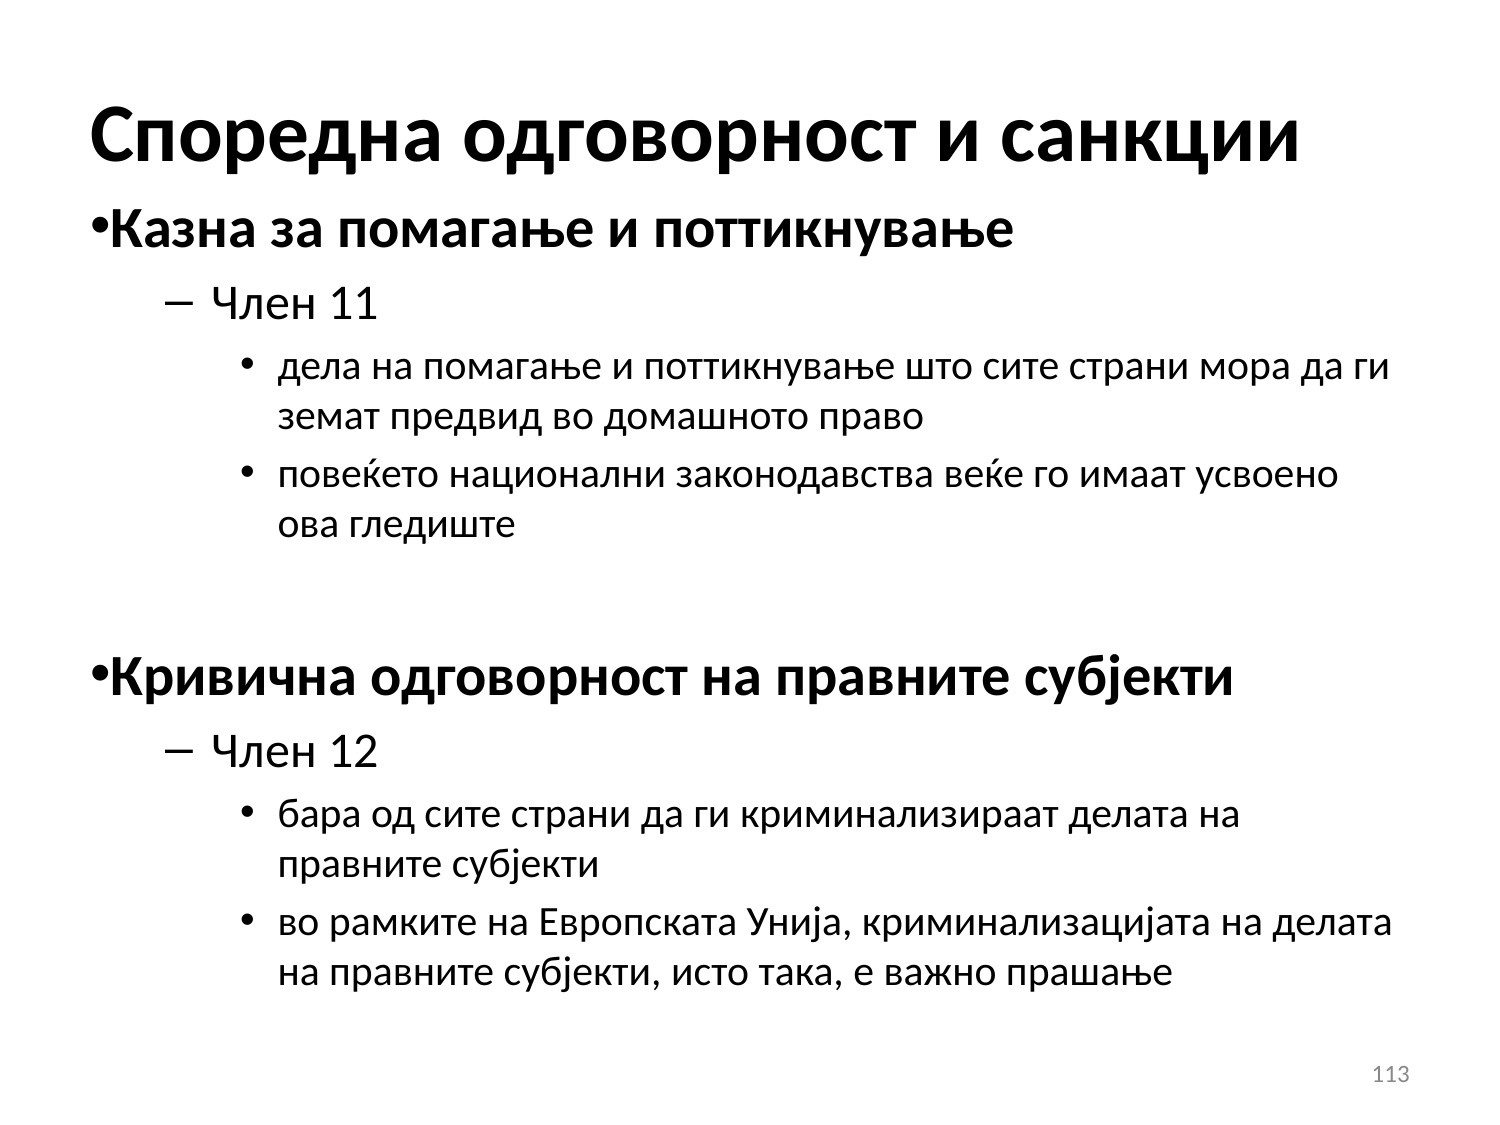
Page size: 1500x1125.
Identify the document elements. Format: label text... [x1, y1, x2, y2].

slide_number 113 [1074, 1042, 1425, 1103]
list Споредна одговорност и санкции Казна за помагање и поттикнување Член 11 дела на помагање и поттикнување што сите страни мора да ги земат предвид во домашното право повеќето национални законодавства веќе го имаат усвоено ова гледиште Кривична одговорност на правните субјекти Член 12 бара од сите страни да ги криминализираат делата на правните субјекти во рамките на Европската Унија, криминализацијата на делата на правните субјекти, исто така, е важно прашање [75, 70, 1425, 1004]
